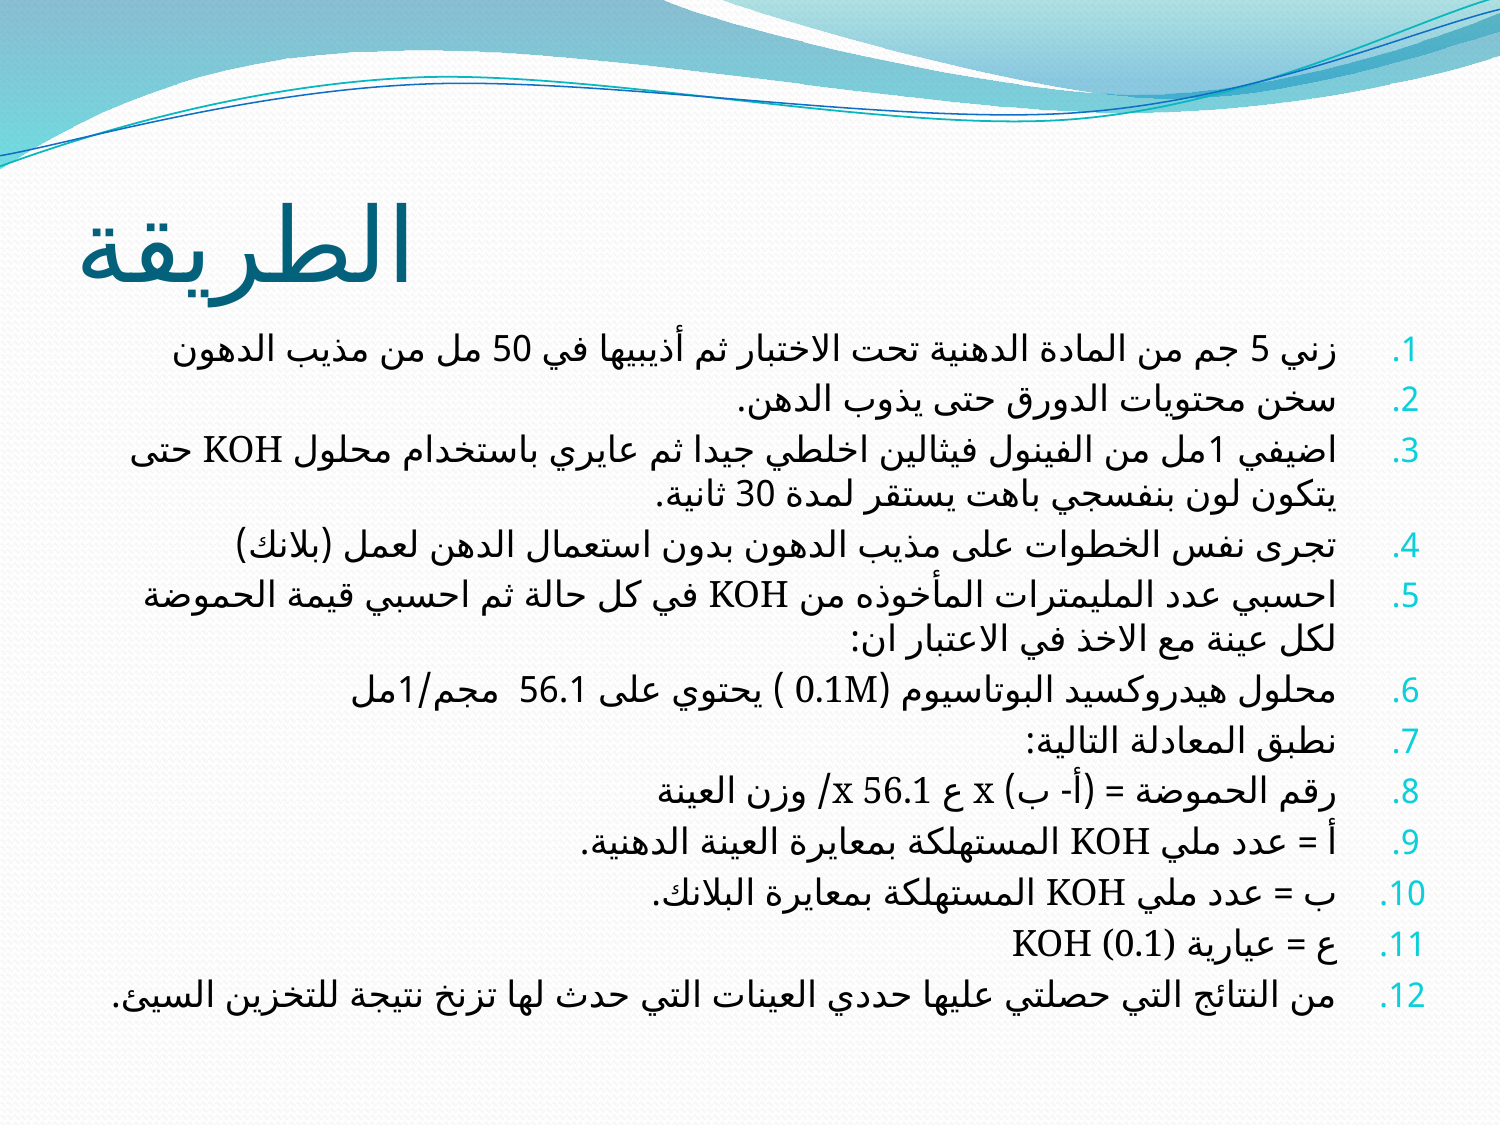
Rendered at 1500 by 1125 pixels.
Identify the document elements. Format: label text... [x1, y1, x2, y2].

list زني 5 جم من المادة الدهنية تحت الاختبار ثم أذيبيها في 50 مل من مذيب الدهون سخن محتويات الدورق حتى يذوب الدهن. اضيفي 1مل من الفينول فيثالين اخلطي جيدا ثم عايري باستخدام محلول KOH حتى يتكون لون بنفسجي باهت يستقر لمدة 30 ثانية. تجرى نفس الخطوات على مذيب الدهون بدون استعمال الدهن لعمل (بلانك) احسبي عدد المليمترات المأخوذه من KOH في كل حالة ثم احسبي قيمة الحموضة لكل عينة مع الاخذ في الاعتبار ان: محلول هيدروكسيد البوتاسيوم (0.1M ) يحتوي على 56.1 مجم/1مل نطبق المعادلة التالية: رقم الحموضة = (أ- ب) x ع x 56.1/ وزن العينة أ = عدد ملي KOH المستهلكة بمعايرة العينة الدهنية. ب = عدد ملي KOH المستهلكة بمعايرة البلانك. ع = عيارية KOH (0.1) من النتائج التي حصلتي عليها حددي العينات التي حدث لها تزنخ نتيجة للتخزين السيئ. [75, 317, 1425, 1038]
title الطريقة [75, 115, 1425, 303]
